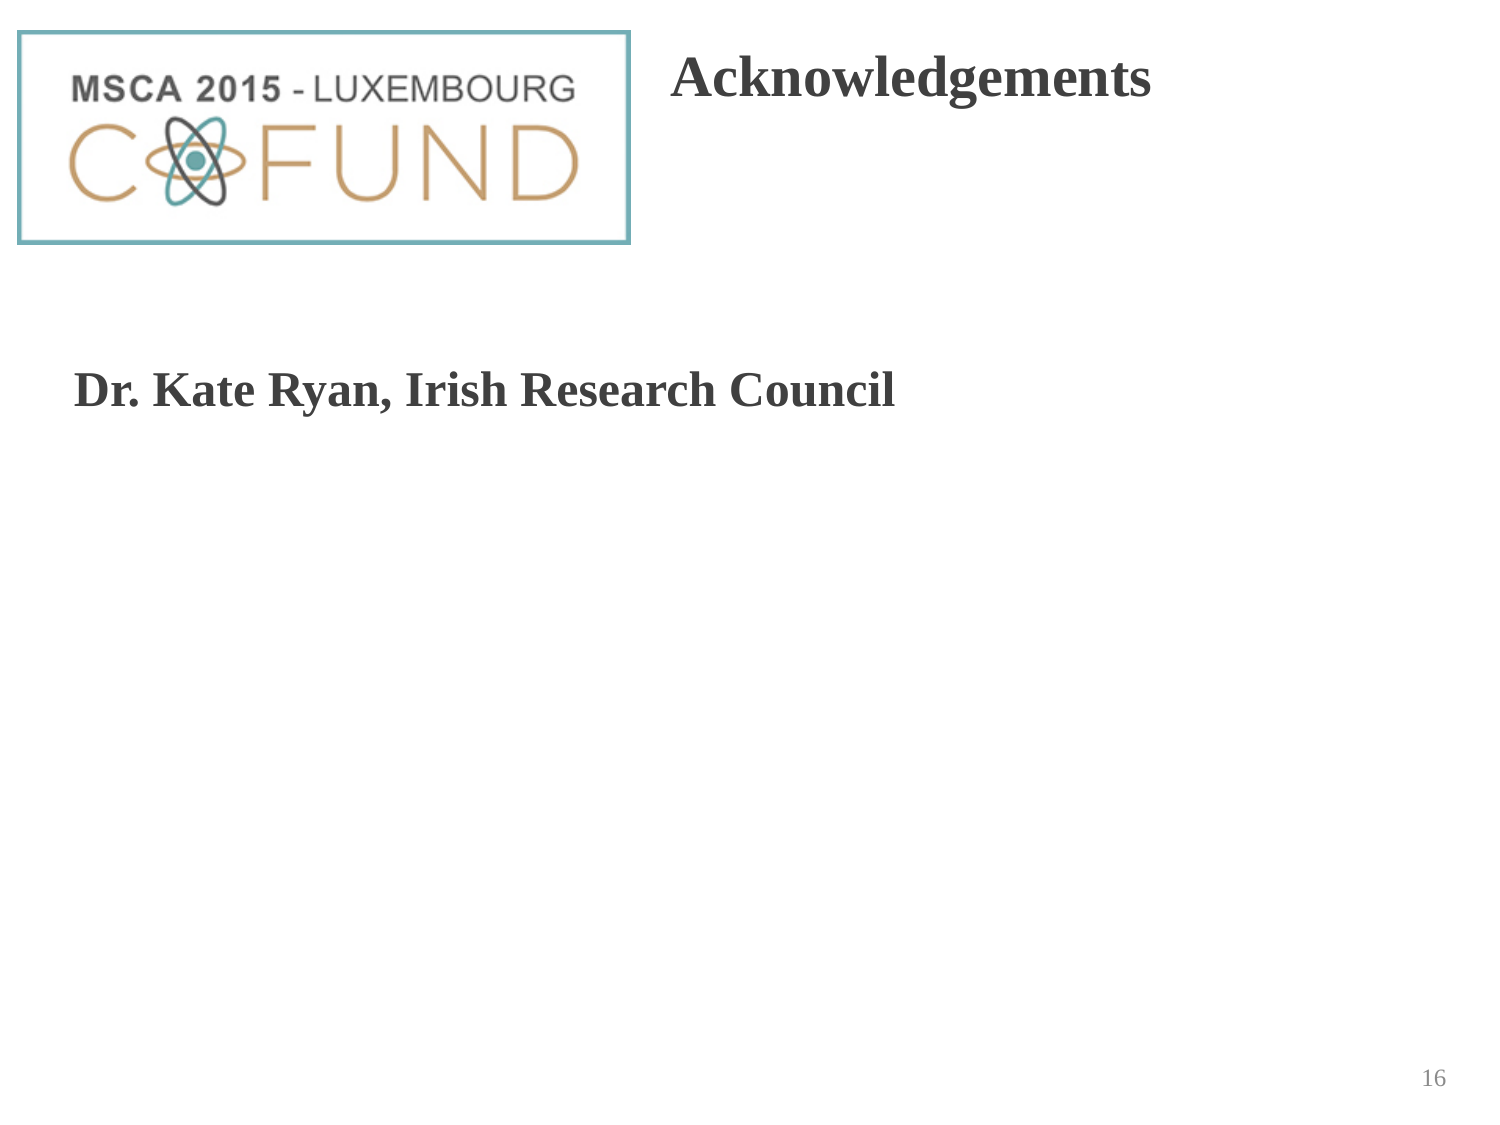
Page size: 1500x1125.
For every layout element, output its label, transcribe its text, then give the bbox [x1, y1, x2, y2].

picture [17, 30, 631, 246]
subtitle Dr. Kate Ryan, Irish Research Council [58, 278, 1483, 1083]
text_box Acknowledgements [655, 30, 1483, 245]
footer 16 [986, 1046, 1462, 1107]
